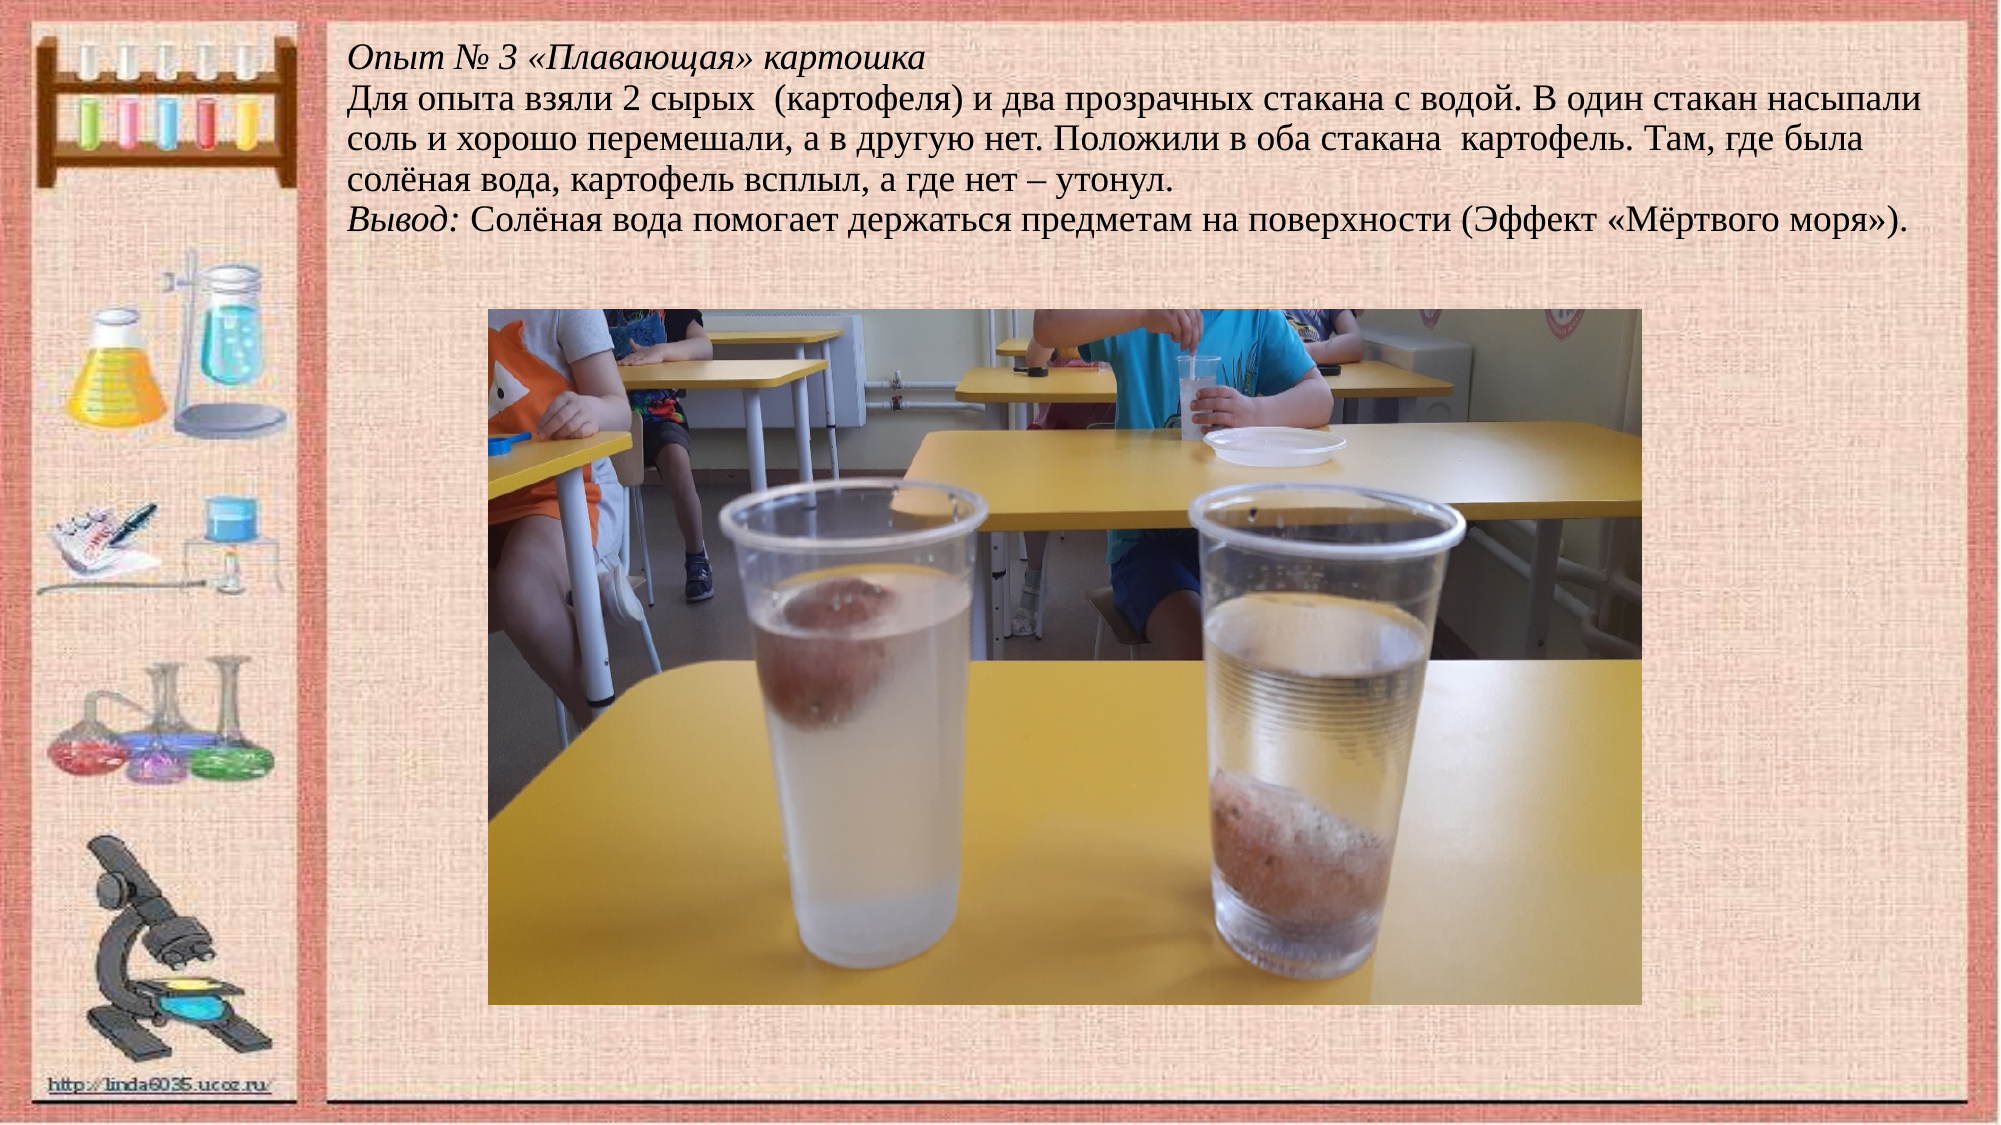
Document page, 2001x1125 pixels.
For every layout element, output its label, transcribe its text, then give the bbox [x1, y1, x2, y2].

picture [0, 0, 2001, 1125]
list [487, 308, 1642, 1005]
title Опыт № 3 «Плавающая» картошка Для опыта взяли 2 сырых (картофеля) и два прозрачных стакана с водой. В один стакан насыпали соль и хорошо перемешали, а в другую нет. Положили в оба стакана картофель. Там, где была солёная вода, картофель всплыл, а где нет – утонул. Вывод: Солёная вода помогает держаться предметам на поверхности (Эффект «Мёртвого моря»). [331, 22, 1963, 300]
